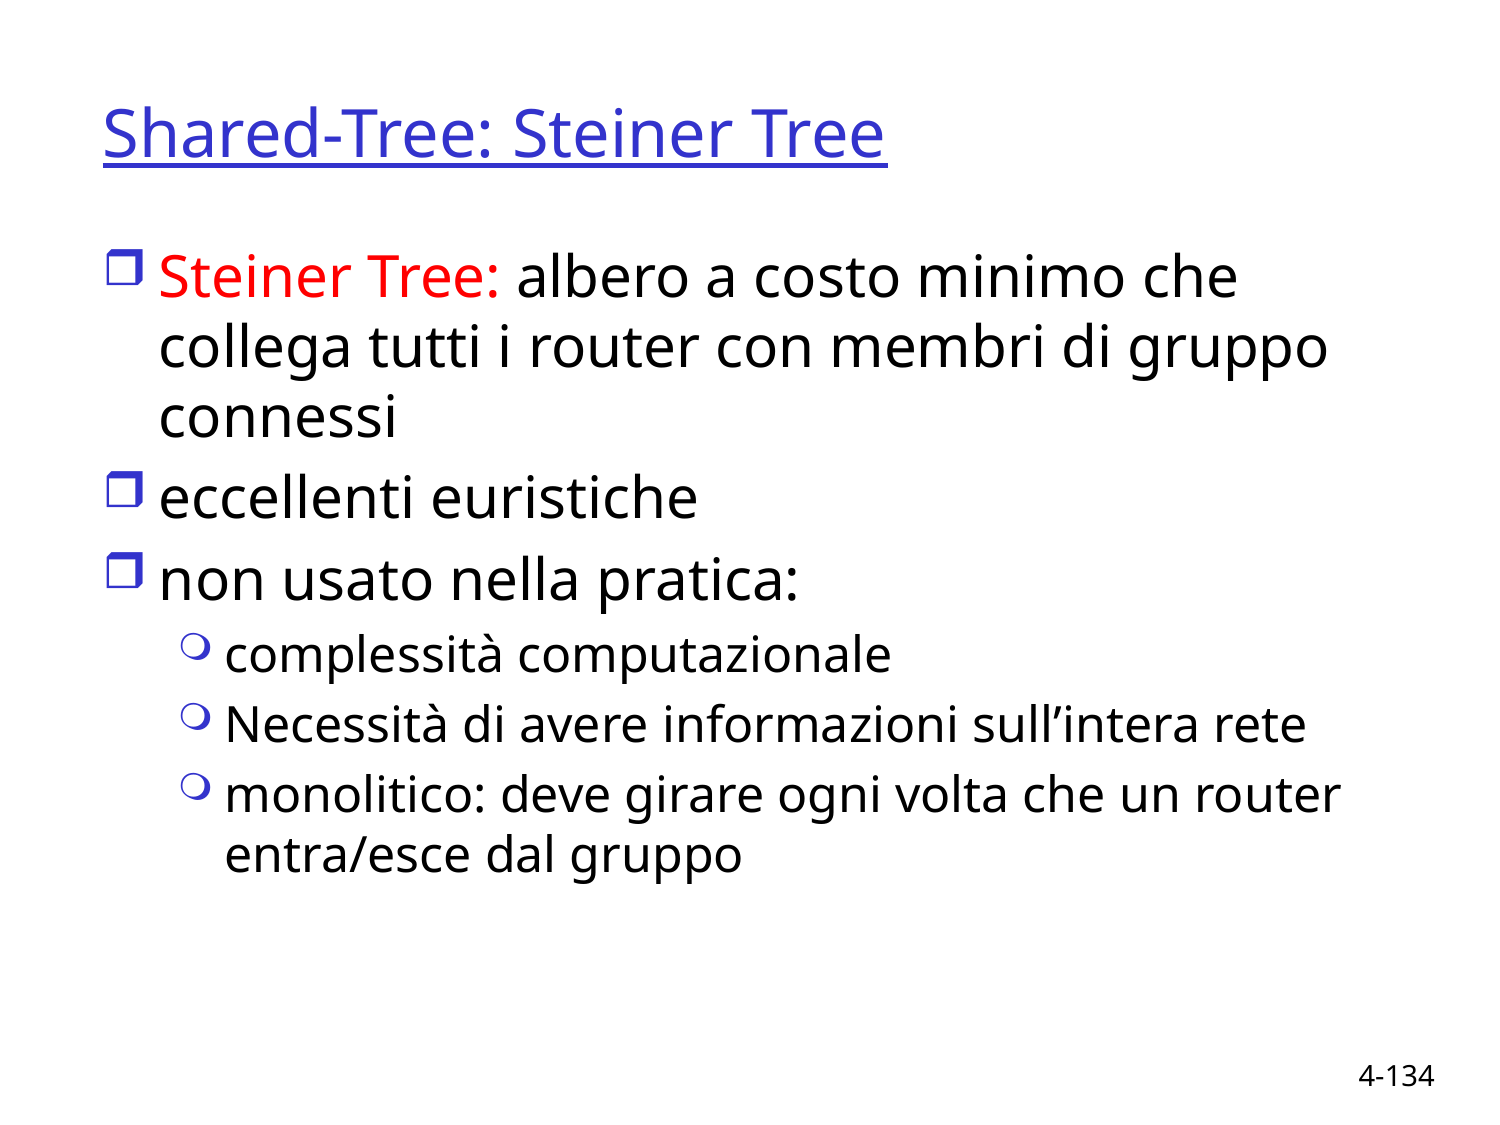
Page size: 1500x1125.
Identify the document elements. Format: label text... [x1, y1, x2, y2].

text_box Steiner Tree: albero a costo minimo che collega tutti i router con membri di gruppo connessi eccellenti euristiche non usato nella pratica: complessità computazionale Necessità di avere informazioni sull’intera rete monolitico: deve girare ogni volta che un router entra/esce dal gruppo [87, 231, 1363, 994]
slide_number 4-134 [1338, 1049, 1451, 1125]
text_box Shared-Tree: Steiner Tree [87, 37, 1363, 225]
